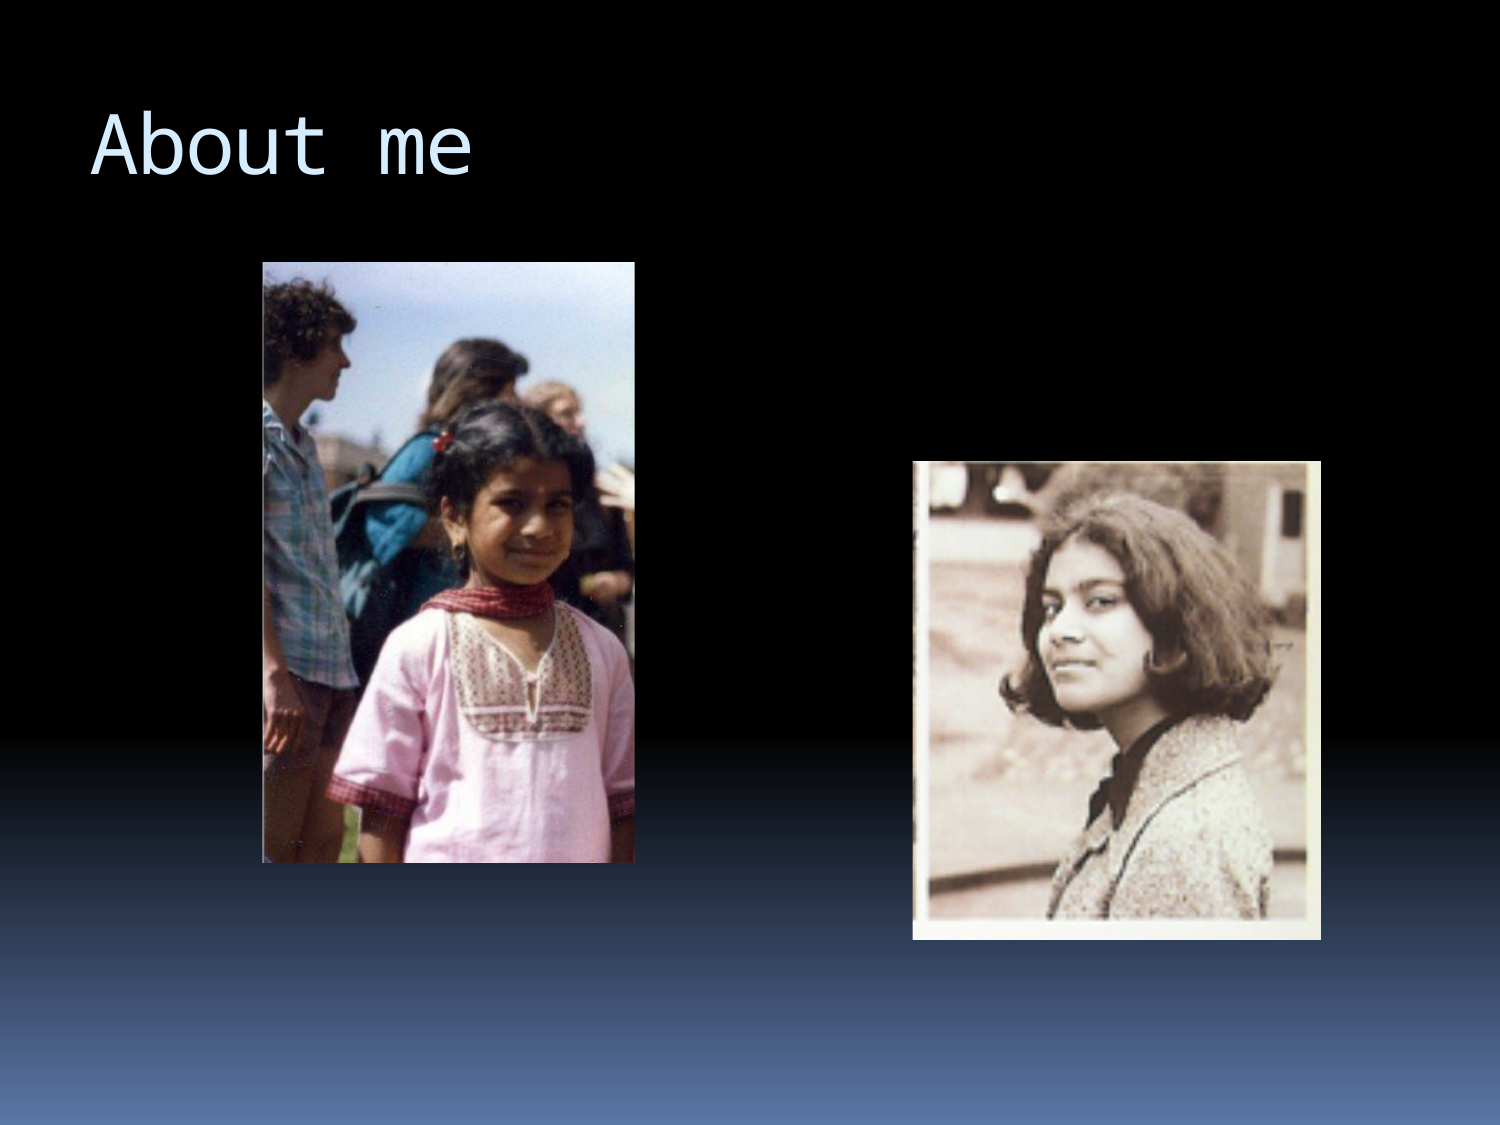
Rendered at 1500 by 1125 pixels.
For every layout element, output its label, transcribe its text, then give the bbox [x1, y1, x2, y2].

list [911, 399, 1500, 941]
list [261, 261, 636, 863]
title About me [75, 83, 1425, 234]
